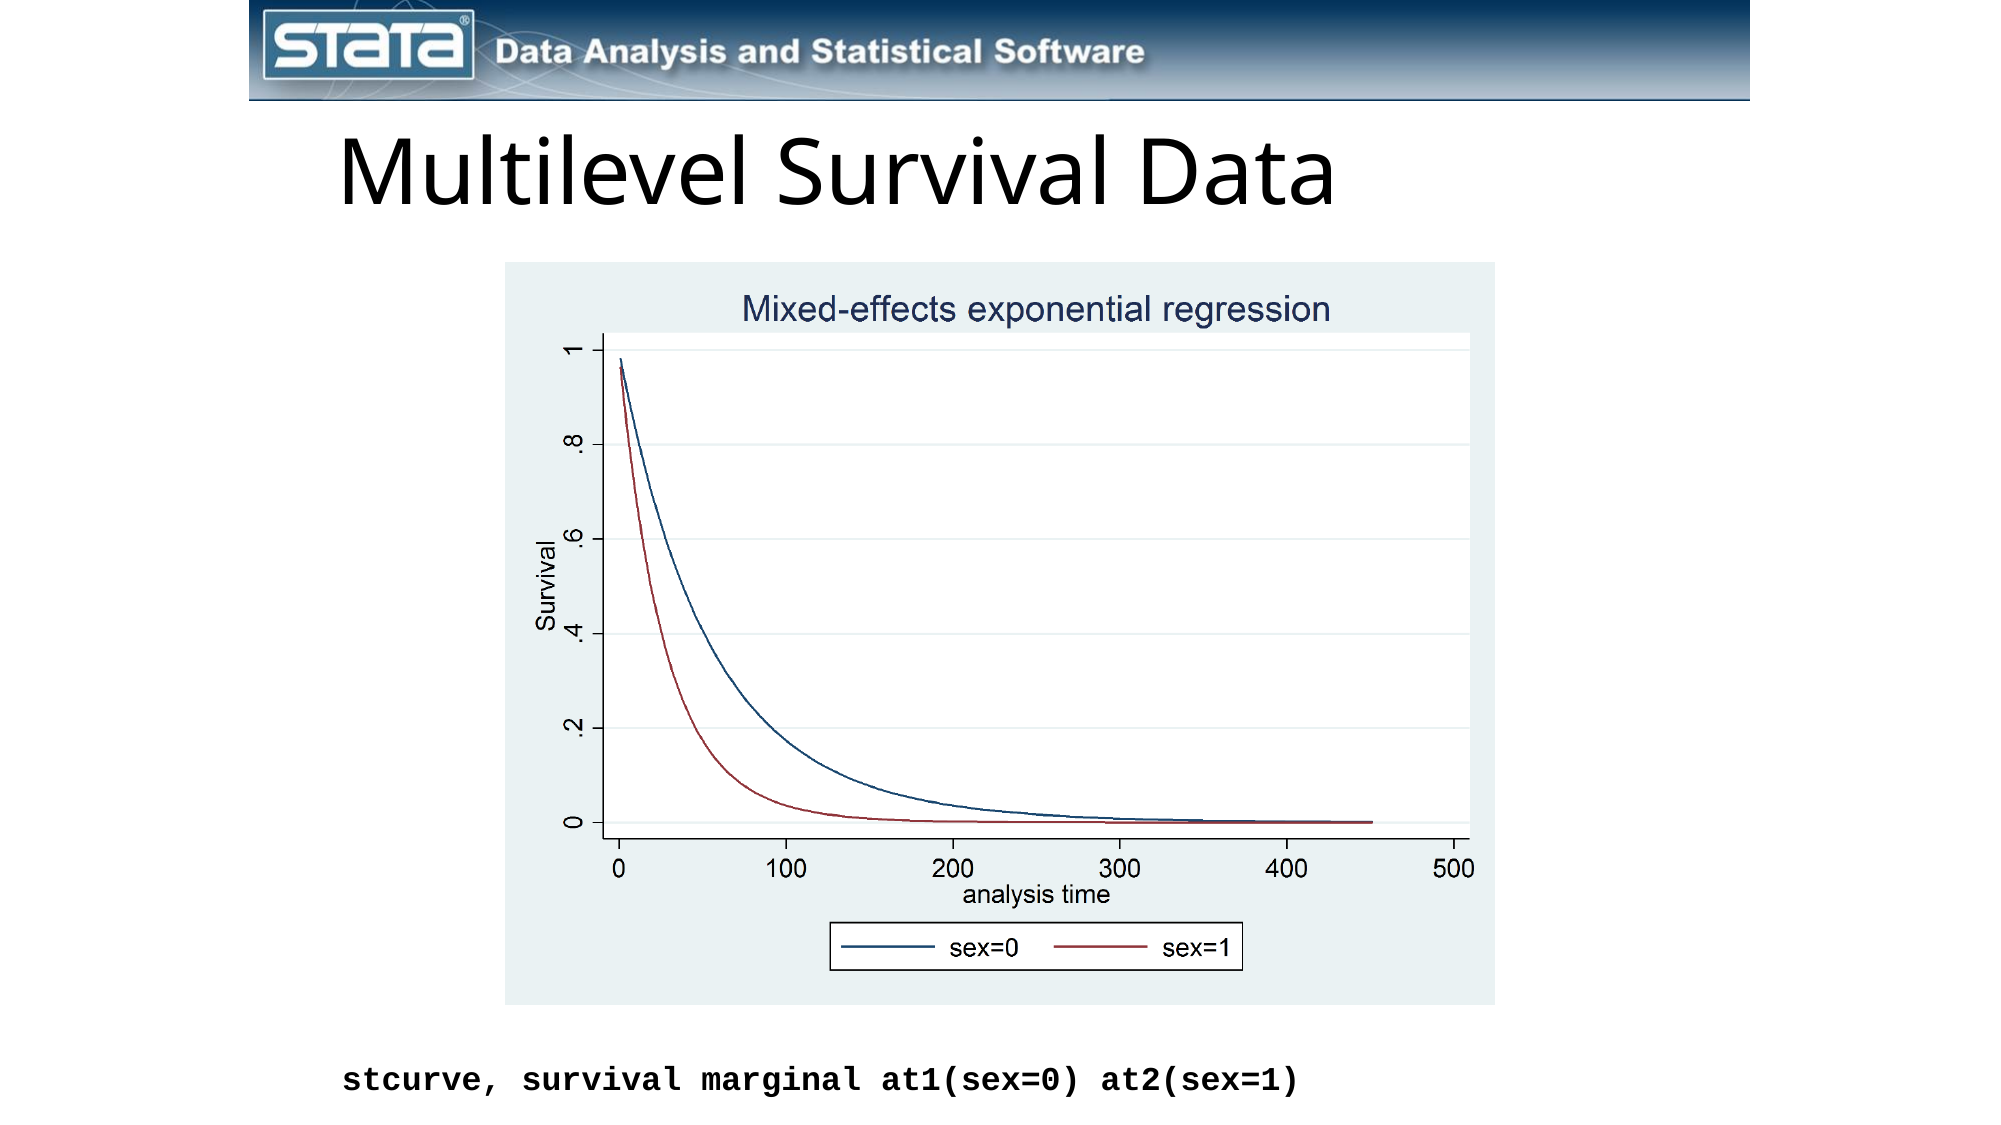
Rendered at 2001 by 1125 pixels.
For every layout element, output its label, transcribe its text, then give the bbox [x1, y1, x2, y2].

title Multilevel Survival Data [321, 101, 1671, 250]
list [505, 262, 1495, 1005]
text_box stcurve, survival marginal at1(sex=0) at2(sex=1) [327, 1049, 1317, 1105]
picture [249, 0, 1750, 101]
